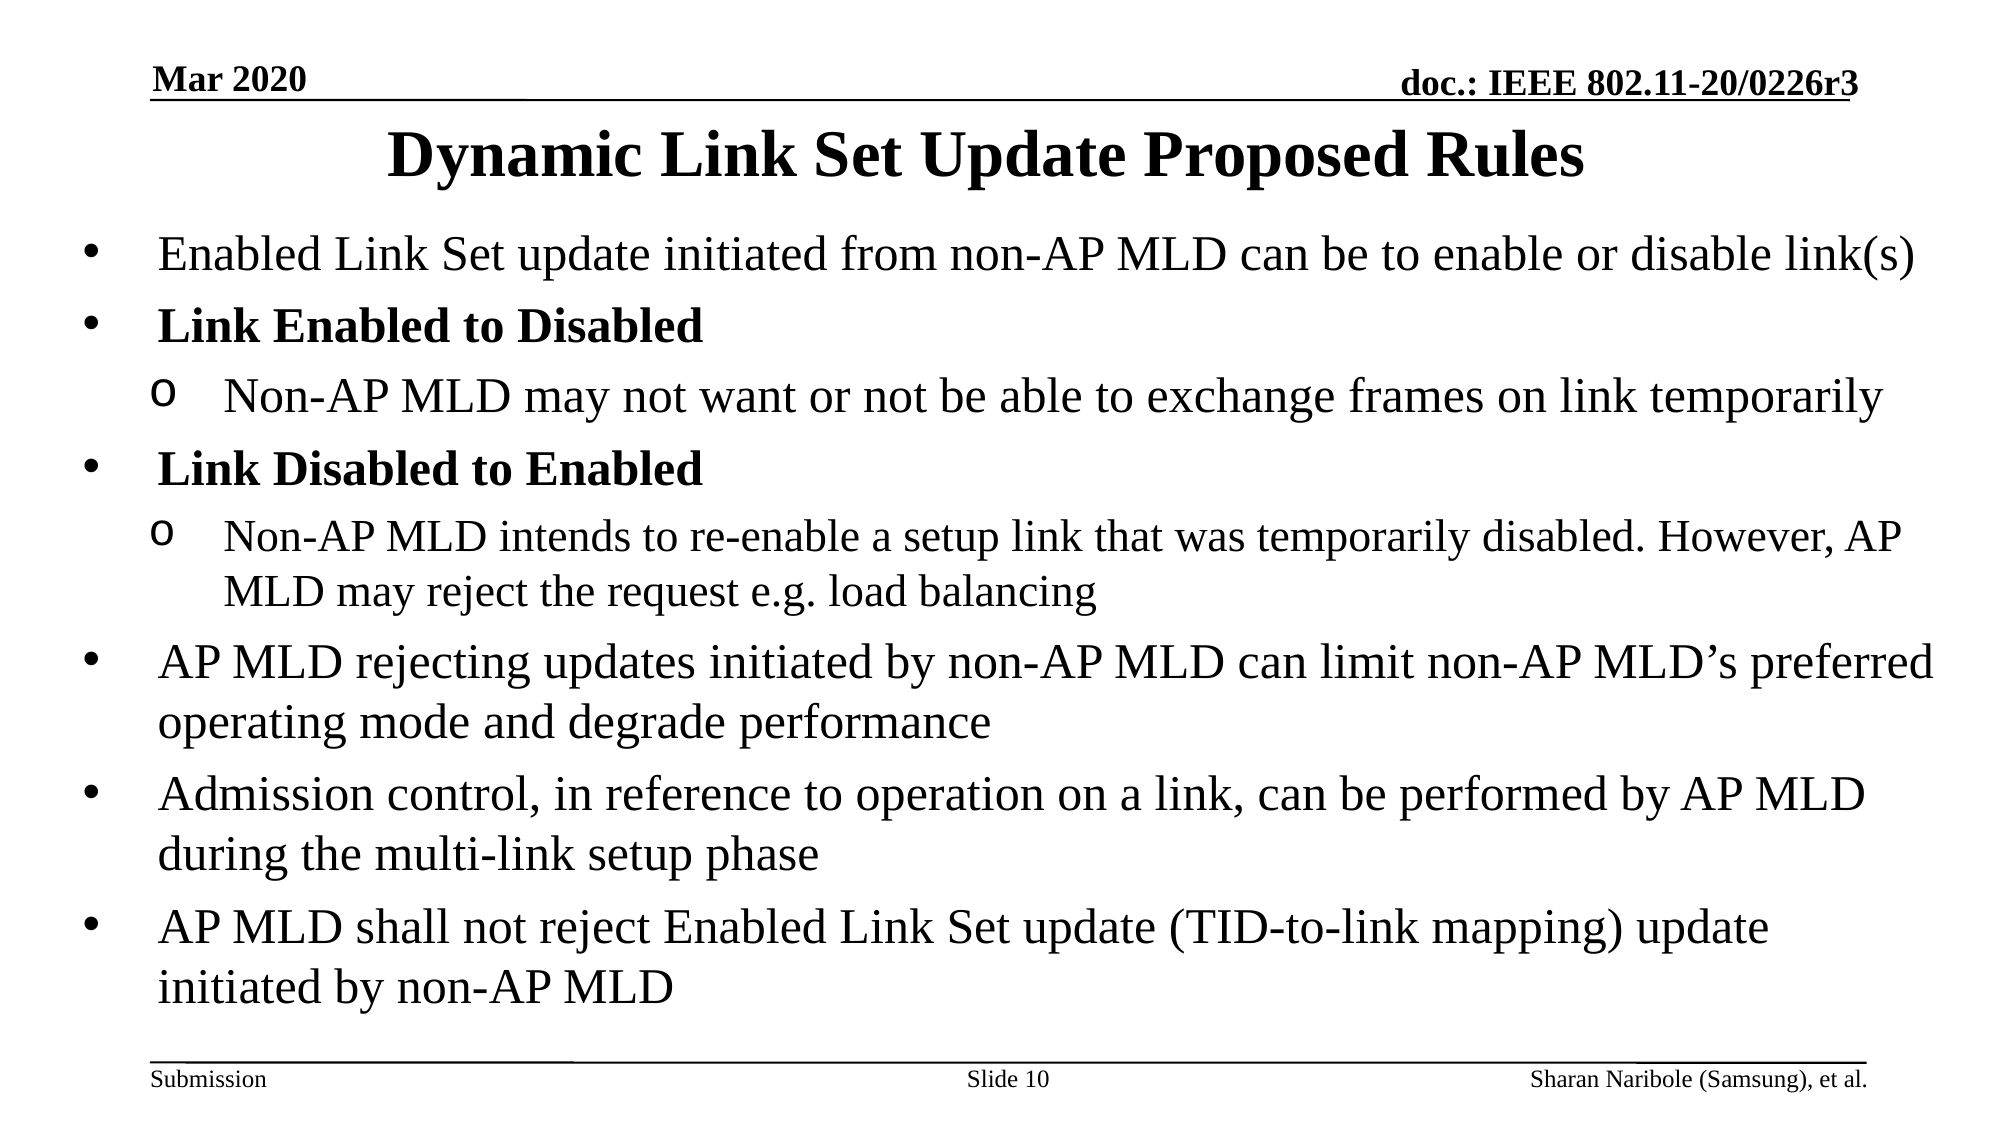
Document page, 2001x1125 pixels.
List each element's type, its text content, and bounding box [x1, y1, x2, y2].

list Enabled Link Set update initiated from non-AP MLD can be to enable or disable link(s) Link Enabled to Disabled Non-AP MLD may not want or not be able to exchange frames on link temporarily Link Disabled to Enabled Non-AP MLD intends to re-enable a setup link that was temporarily disabled. However, AP MLD may reject the request e.g. load balancing AP MLD rejecting updates initiated by non-AP MLD can limit non-AP MLD’s preferred operating mode and degrade performance Admission control, in reference to operation on a link, can be performed by AP MLD during the multi-link setup phase AP MLD shall not reject Enabled Link Set update (TID-to-link mapping) update initiated by non-AP MLD [57, 212, 1959, 888]
footer Sharan Naribole (Samsung), et al. [1171, 1061, 1869, 1093]
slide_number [152, 54, 563, 100]
title Dynamic Link Set Update Proposed Rules [137, 62, 1838, 212]
slide_number Slide 10 [950, 1061, 1067, 1123]
